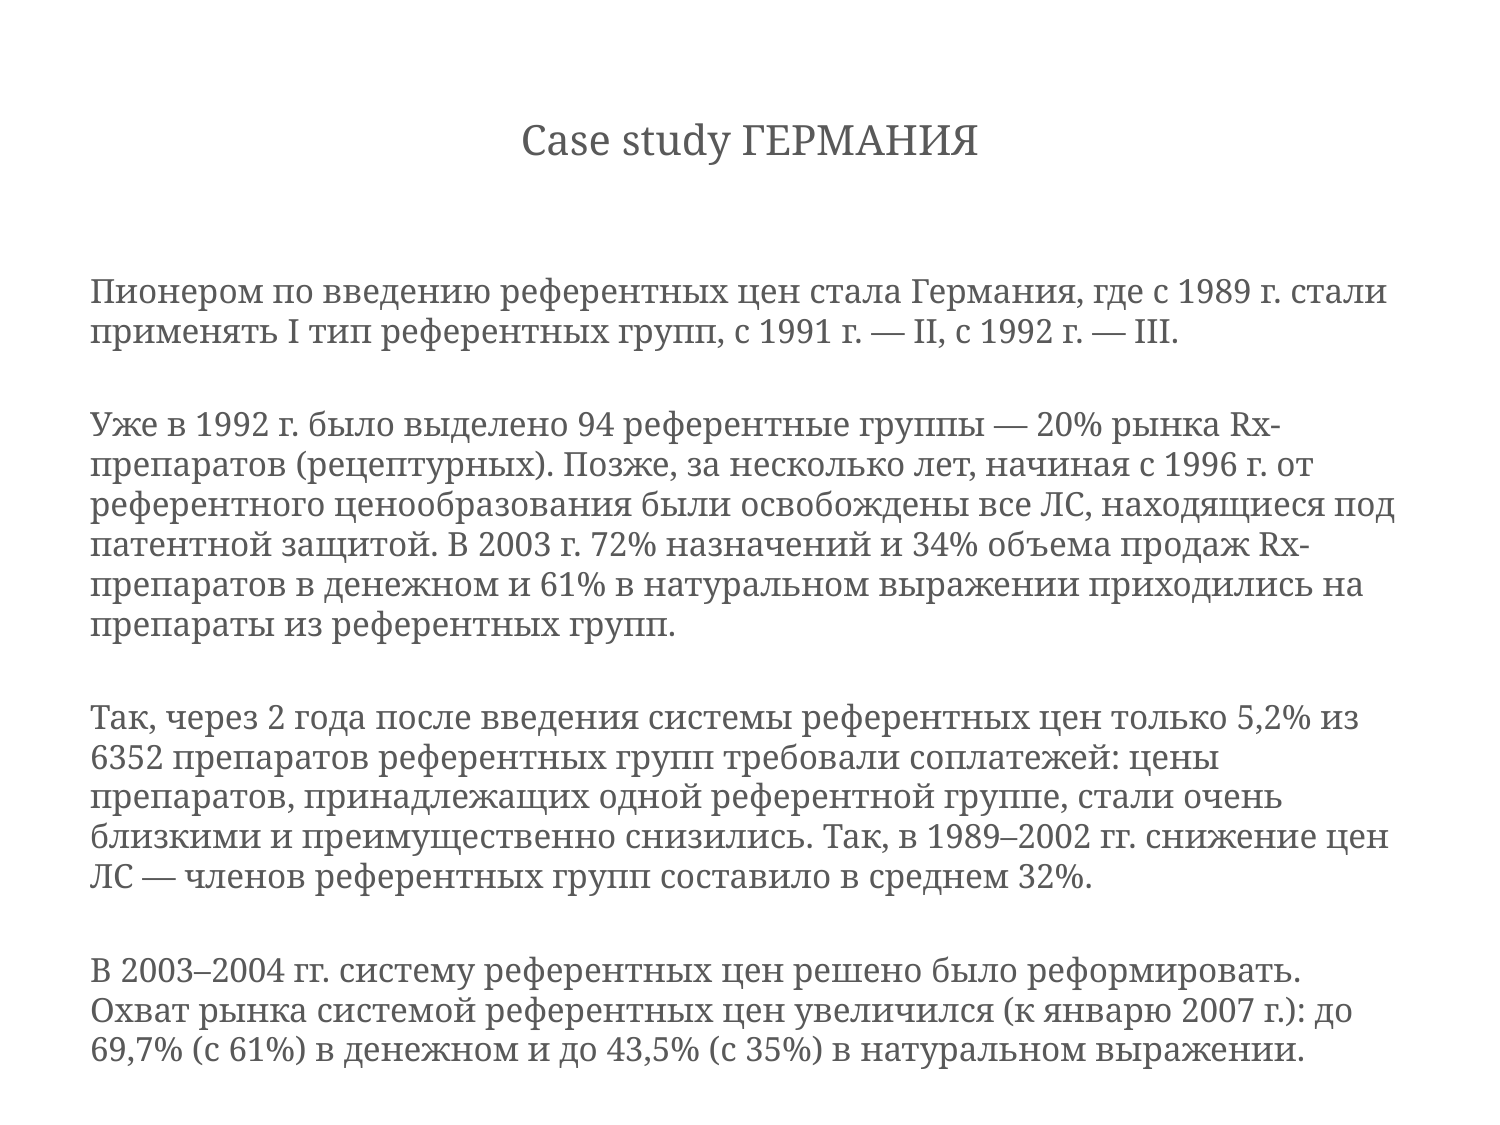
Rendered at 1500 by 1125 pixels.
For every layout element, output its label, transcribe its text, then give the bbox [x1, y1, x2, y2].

list Пионером по введению референтных цен стала Германия, где с 1989 г. стали применять I тип референтных групп, с 1991 г. — II, с 1992 г. — III. Уже в 1992 г. было выделено 94 референтные группы — 20% рынка Rx-препаратов (рецептурных). Позже, за несколько лет, начиная с 1996 г. от референтного ценообразования были освобождены все ЛС, находящиеся под патентной защитой. В 2003 г. 72% назначений и 34% объема продаж Rx-препаратов в денежном и 61% в натуральном выражении приходились на препараты из референтных групп. Так, через 2 года после введения системы референтных цен только 5,2% из 6352 препаратов референтных групп требовали соплатежей: цены препаратов, принадлежащих одной референтной группе, стали очень близкими и преимущественно снизились. Так, в 1989–2002 гг. снижение цен ЛС — членов референтных групп составило в среднем 32%. В 2003–2004 гг. систему референтных цен решено было реформировать. Охват рынка системой референтных цен увеличился (к январю 2007 г.): до 69,7% (с 61%) в денежном и до 43,5% (с 35%) в натуральном выражении. [75, 262, 1425, 1005]
title Case study ГЕРМАНИЯ [75, 45, 1425, 233]
